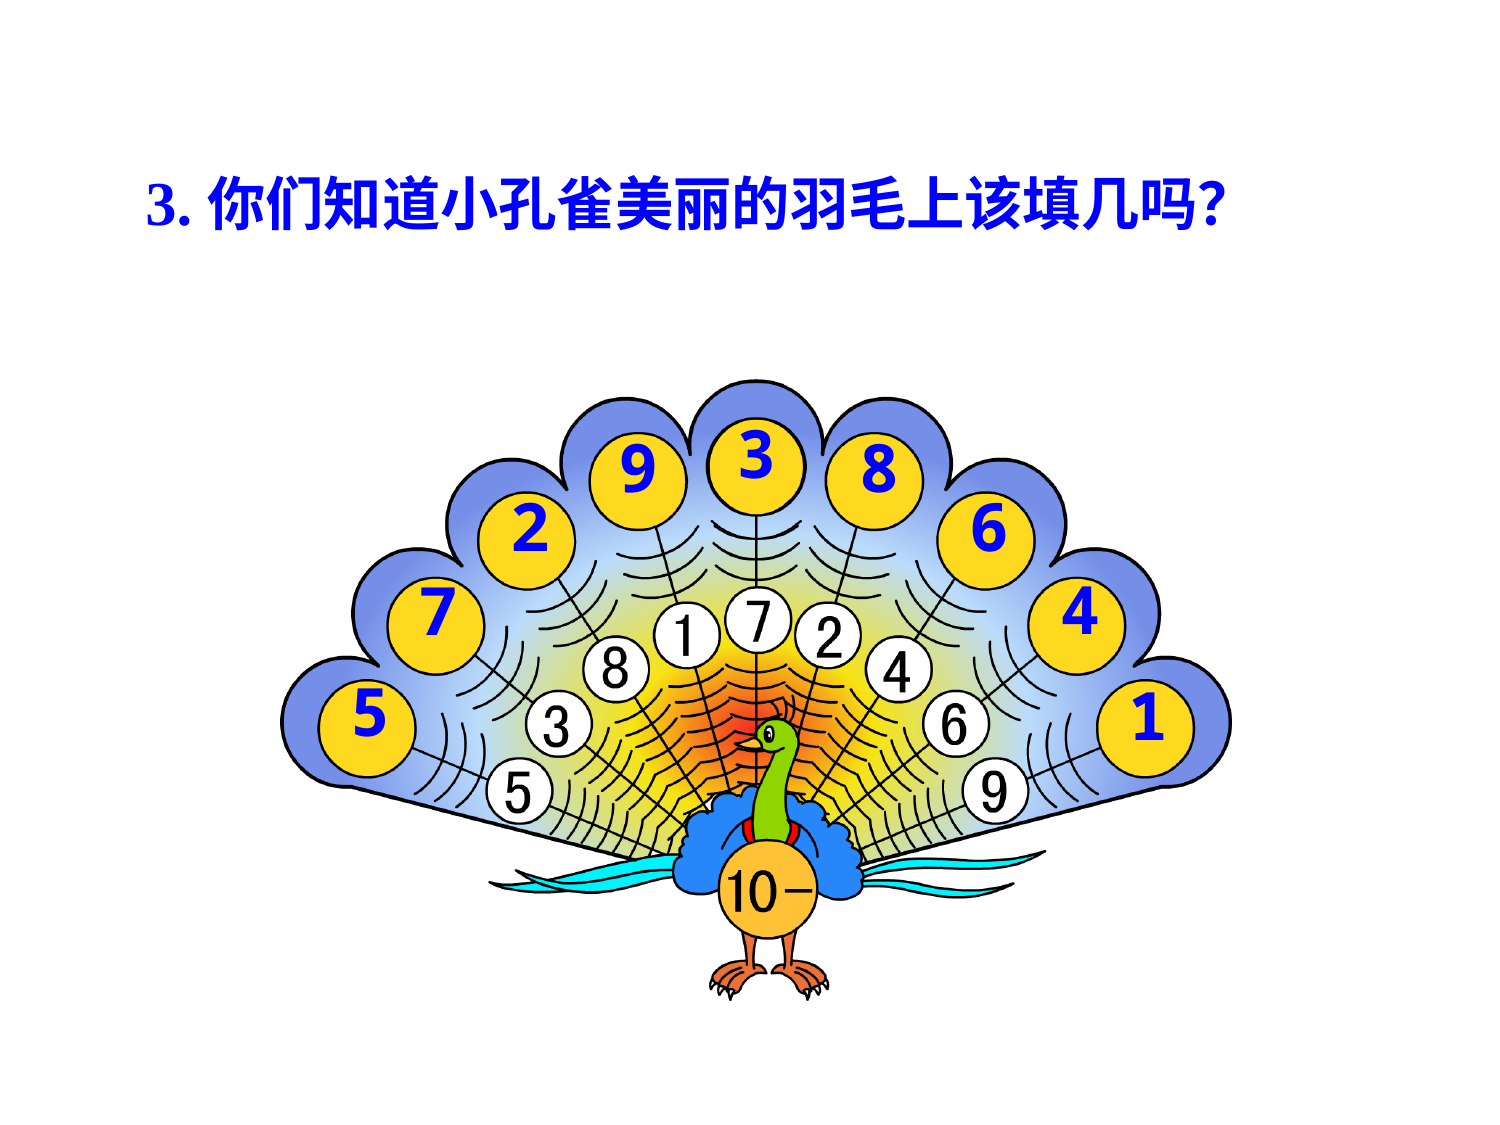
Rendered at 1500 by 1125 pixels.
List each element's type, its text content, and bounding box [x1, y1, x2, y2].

picture [280, 379, 1233, 1002]
text_box 3.你们知道小孔雀美丽的羽毛上该填几吗？ [130, 133, 1383, 246]
